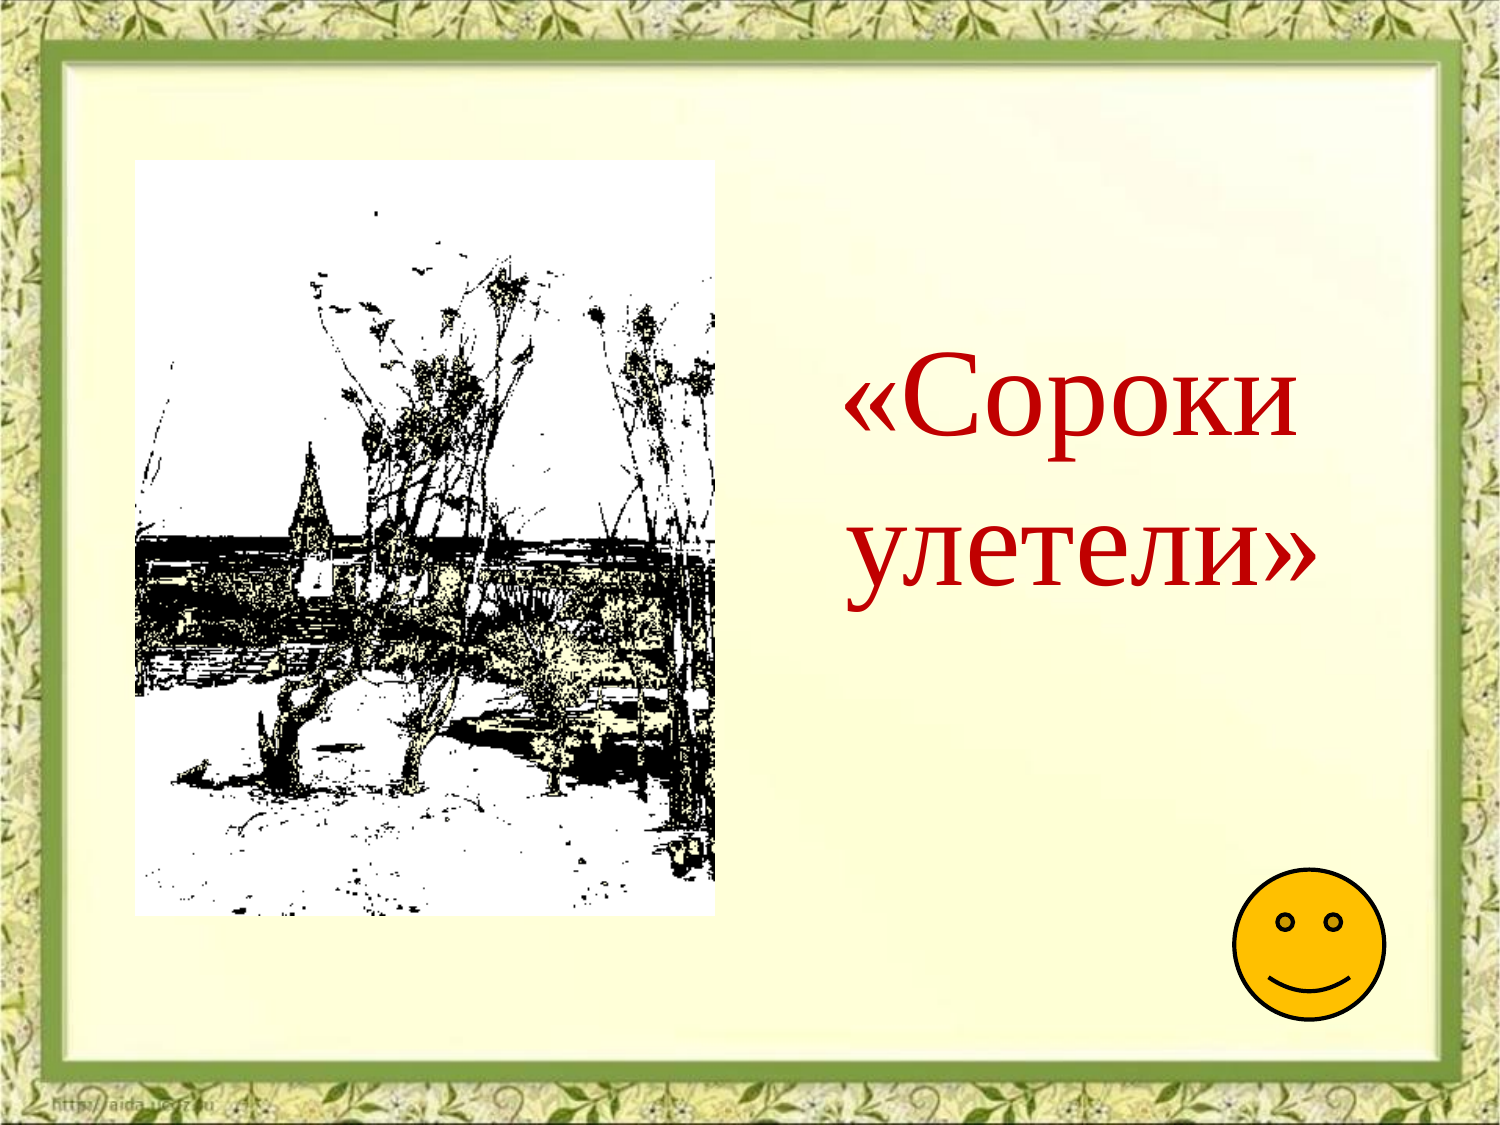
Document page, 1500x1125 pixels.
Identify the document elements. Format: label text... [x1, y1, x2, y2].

text_box «Сороки улетели» [823, 302, 1346, 618]
picture [0, 0, 1500, 1125]
text_box [1232, 867, 1387, 1022]
